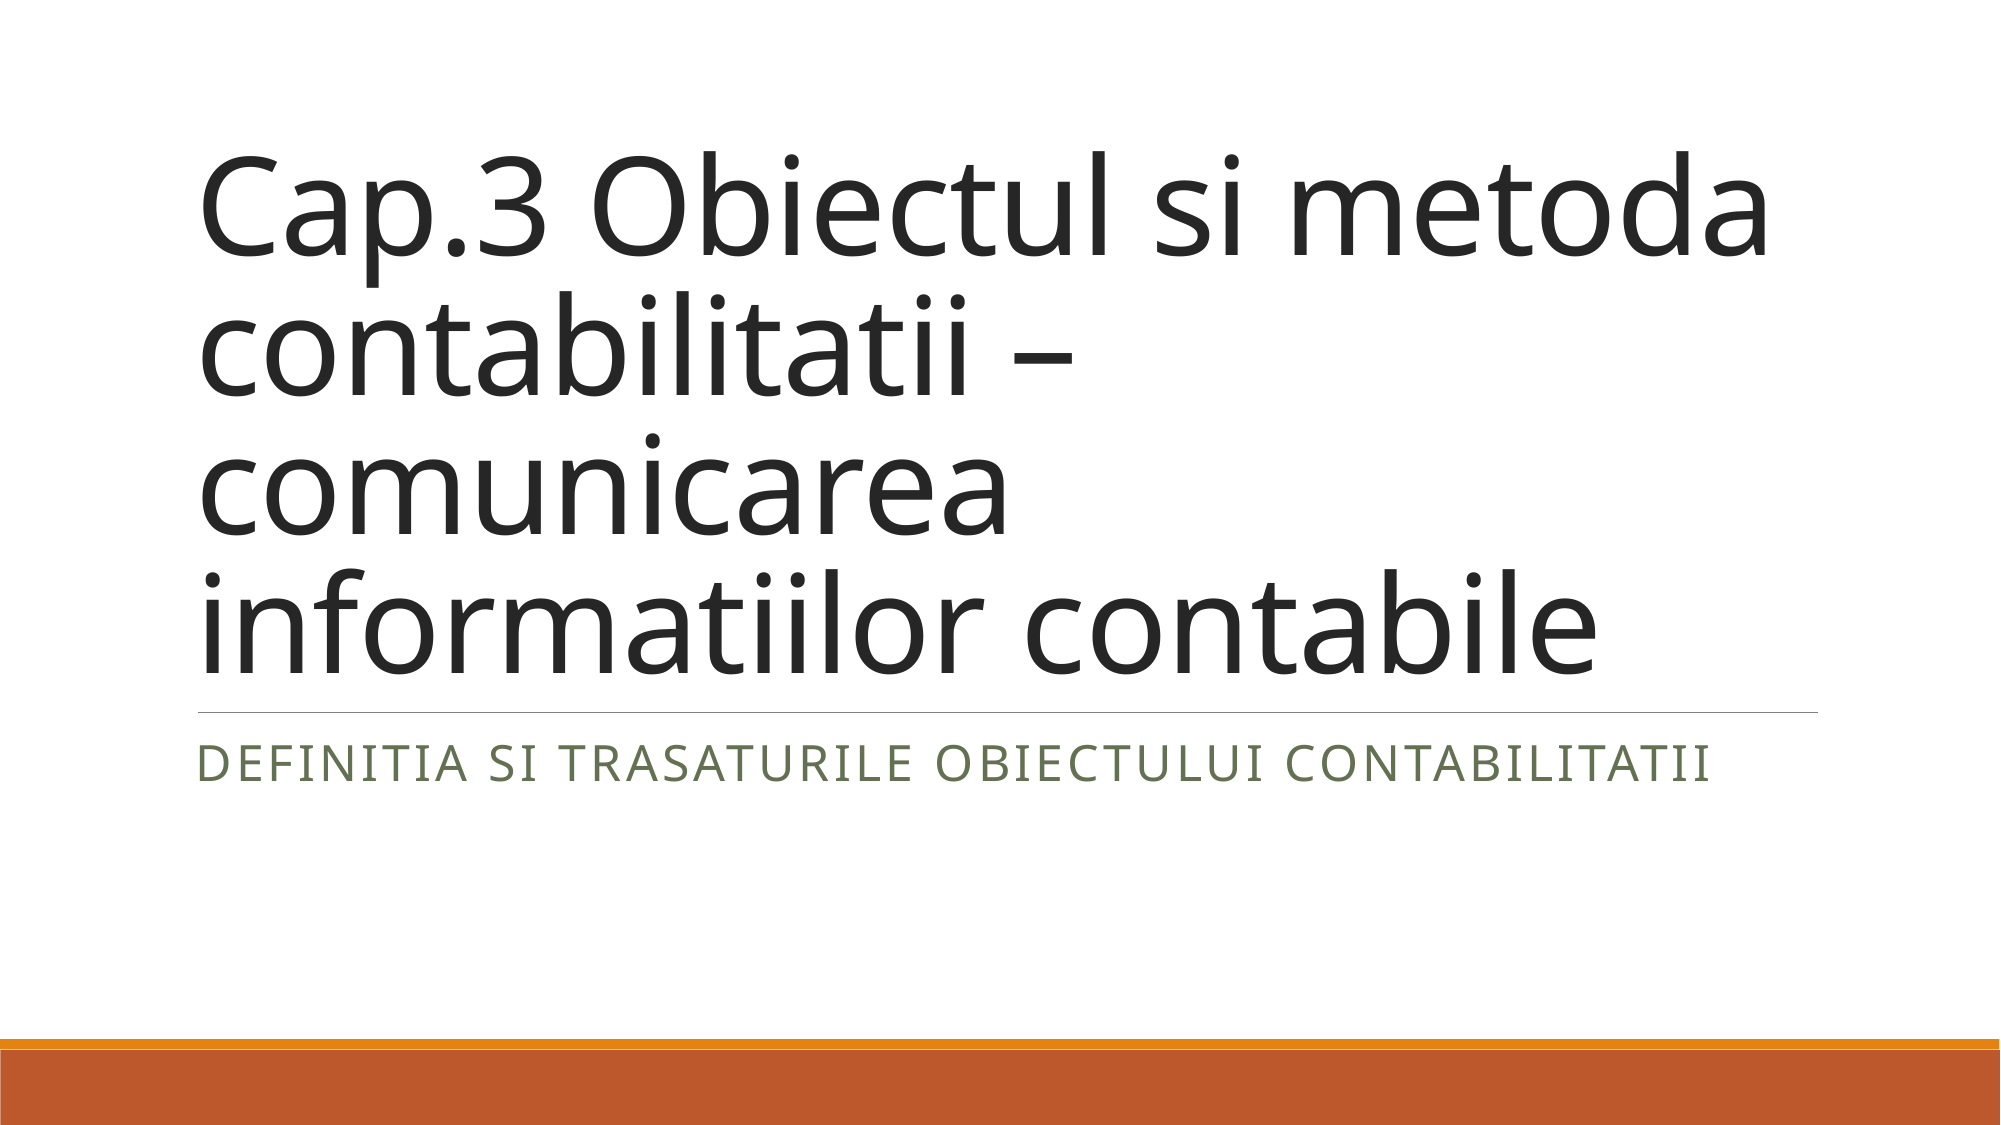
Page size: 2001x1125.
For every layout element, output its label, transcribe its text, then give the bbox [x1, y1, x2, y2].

subtitle Definitia si trasaturile obiectului contabilitatii [180, 730, 1831, 919]
title Cap.3 Obiectul si metoda contabilitatii –comunicarea informatiilor contabile [180, 124, 1830, 710]
